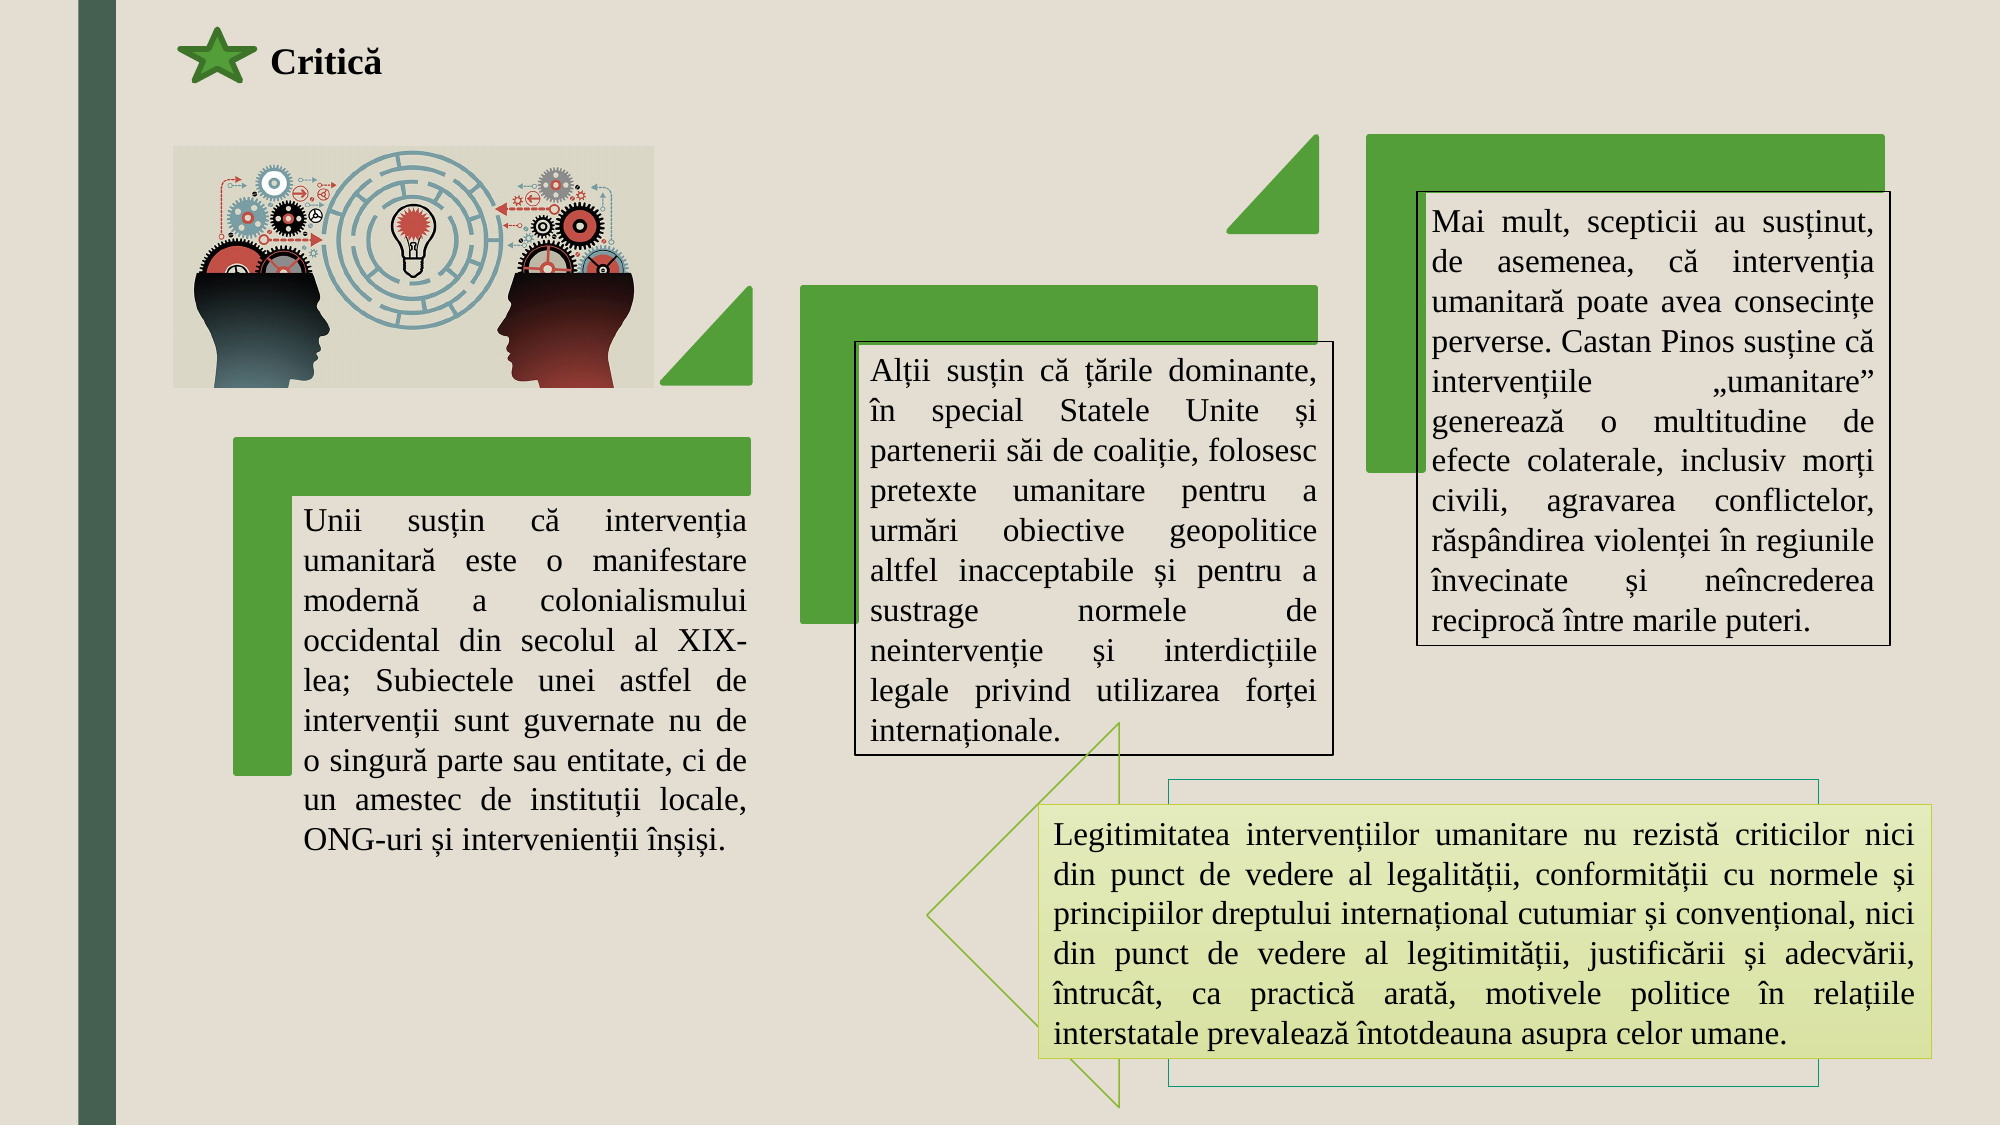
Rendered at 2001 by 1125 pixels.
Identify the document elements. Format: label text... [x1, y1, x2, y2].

text_box [177, 26, 258, 84]
text_box Legitimitatea intervențiilor umanitare nu rezistă criticilor nici din punct de vedere al legalității, conformității cu normele și principiilor dreptului internațional cutumiar și convențional, nici din punct de vedere al legitimității, justificării și adecvării, întrucât, ca practică arată, motivele politice în relațiile interstatale prevalează întotdeauna asupra celor umane. [1038, 804, 1932, 1059]
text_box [235, 136, 1883, 934]
text_box [1070, 1059, 1120, 1108]
text_box [1168, 1059, 1819, 1087]
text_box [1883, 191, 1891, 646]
text_box [945, 934, 1038, 1027]
text_box Critică [255, 29, 398, 89]
picture [172, 146, 654, 388]
